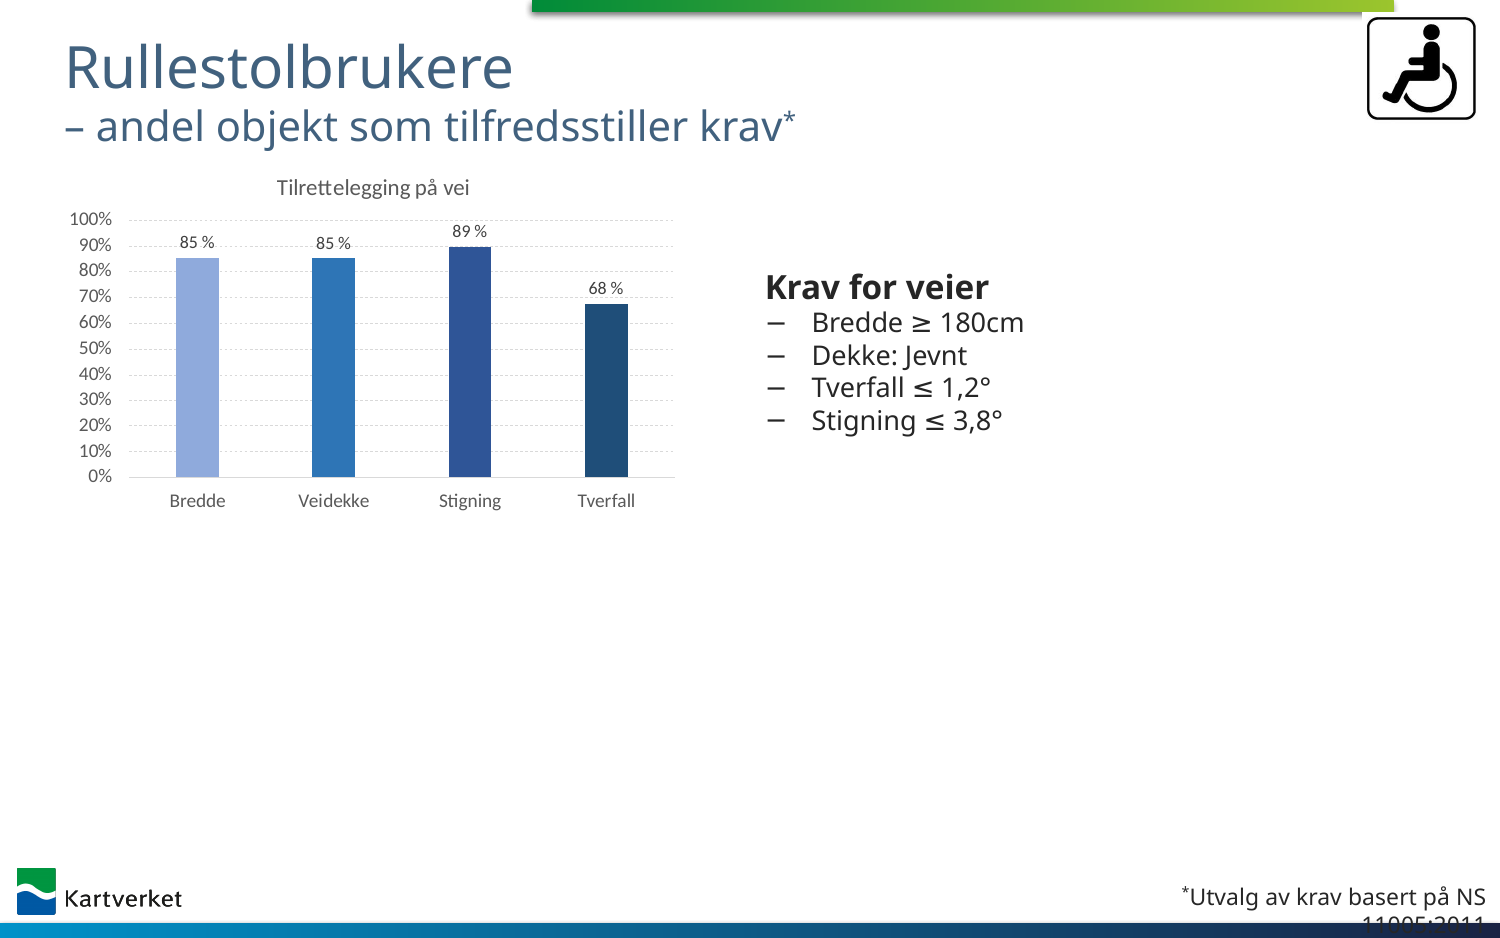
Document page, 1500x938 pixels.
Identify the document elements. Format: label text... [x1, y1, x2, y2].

picture [62, 166, 685, 519]
picture [1362, 12, 1481, 126]
text_box *Utvalg av krav basert på NS 11005:2011 [1068, 873, 1500, 938]
text_box Rullestolbrukere – andel objekt som tilfredsstiller krav* [49, 25, 1431, 158]
text_box Krav for veier Bredde ≥ 180cm Dekke: Jevnt Tverfall ≤ 1,2° Stigning ≤ 3,8° [750, 258, 1234, 444]
